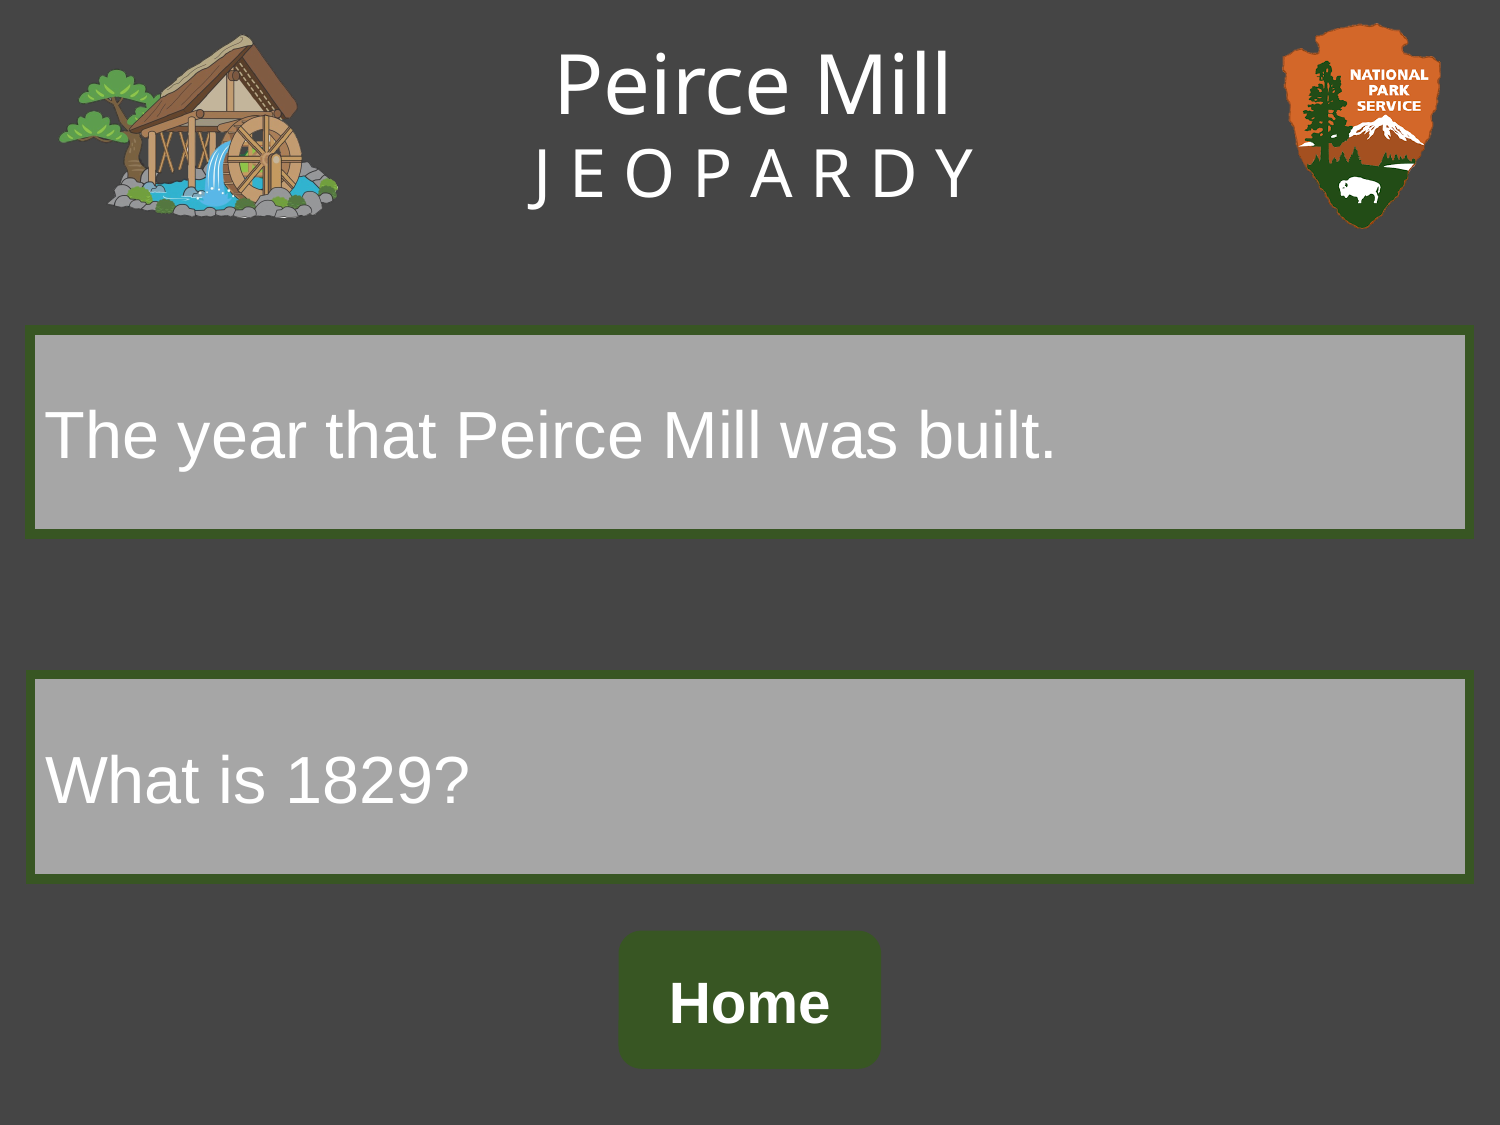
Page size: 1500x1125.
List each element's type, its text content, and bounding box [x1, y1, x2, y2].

picture [58, 34, 338, 218]
picture [1282, 23, 1441, 229]
text_box Home [617, 929, 883, 1070]
text_box What is 1829? [30, 674, 1470, 879]
text_box The year that Peirce Mill was built. [30, 329, 1470, 535]
text_box Peirce Mill J E O P A R D Y [485, 23, 1023, 219]
